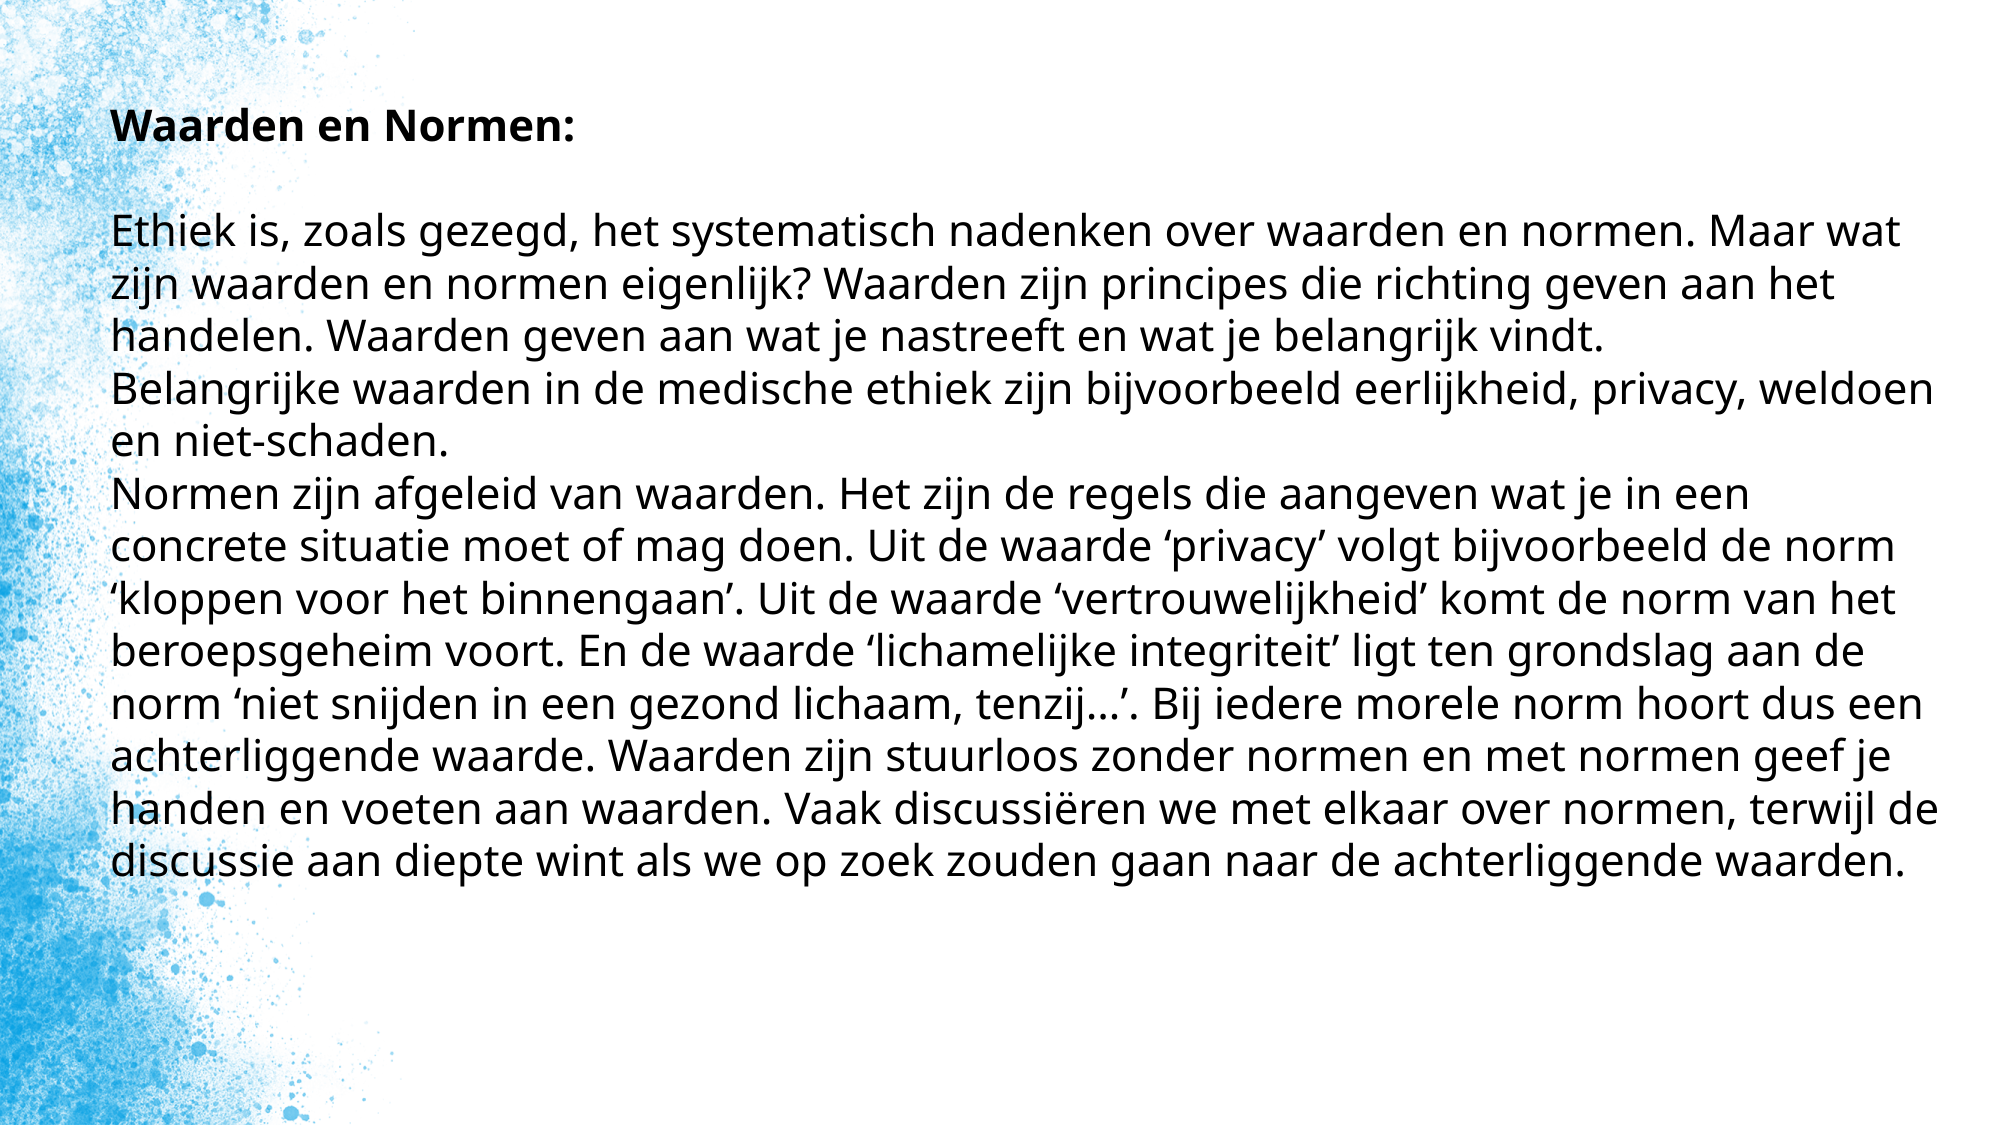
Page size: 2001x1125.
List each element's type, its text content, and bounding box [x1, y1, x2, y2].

picture [0, 0, 415, 1125]
text_box Waarden en Normen: Ethiek is, zoals gezegd, het systematisch nadenken over waarden en normen. Maar wat zijn waarden en normen eigenlijk? Waarden zijn principes die richting geven aan het handelen. Waarden geven aan wat je nastreeft en wat je belangrijk vindt. Belangrijke waarden in de medische ethiek zijn bijvoorbeeld eerlijkheid, privacy, weldoen en niet-schaden. Normen zijn afgeleid van waarden. Het zijn de regels die aangeven wat je in een concrete situatie moet of mag doen. Uit de waarde ‘privacy’ volgt bijvoorbeeld de norm ‘kloppen voor het binnengaan’. Uit de waarde ‘vertrouwelijkheid’ komt de norm van het beroepsgeheim voort. En de waarde ‘lichamelijke integriteit’ ligt ten grondslag aan de norm ‘niet snijden in een gezond lichaam, tenzij…’. Bij iedere morele norm hoort dus een achterliggende waarde. Waarden zijn stuurloos zonder normen en met normen geef je handen en voeten aan waarden. Vaak discussiëren we met elkaar over normen, terwijl de discussie aan diepte wint als we op zoek zouden gaan naar de achterliggende waarden. [95, 90, 1957, 893]
